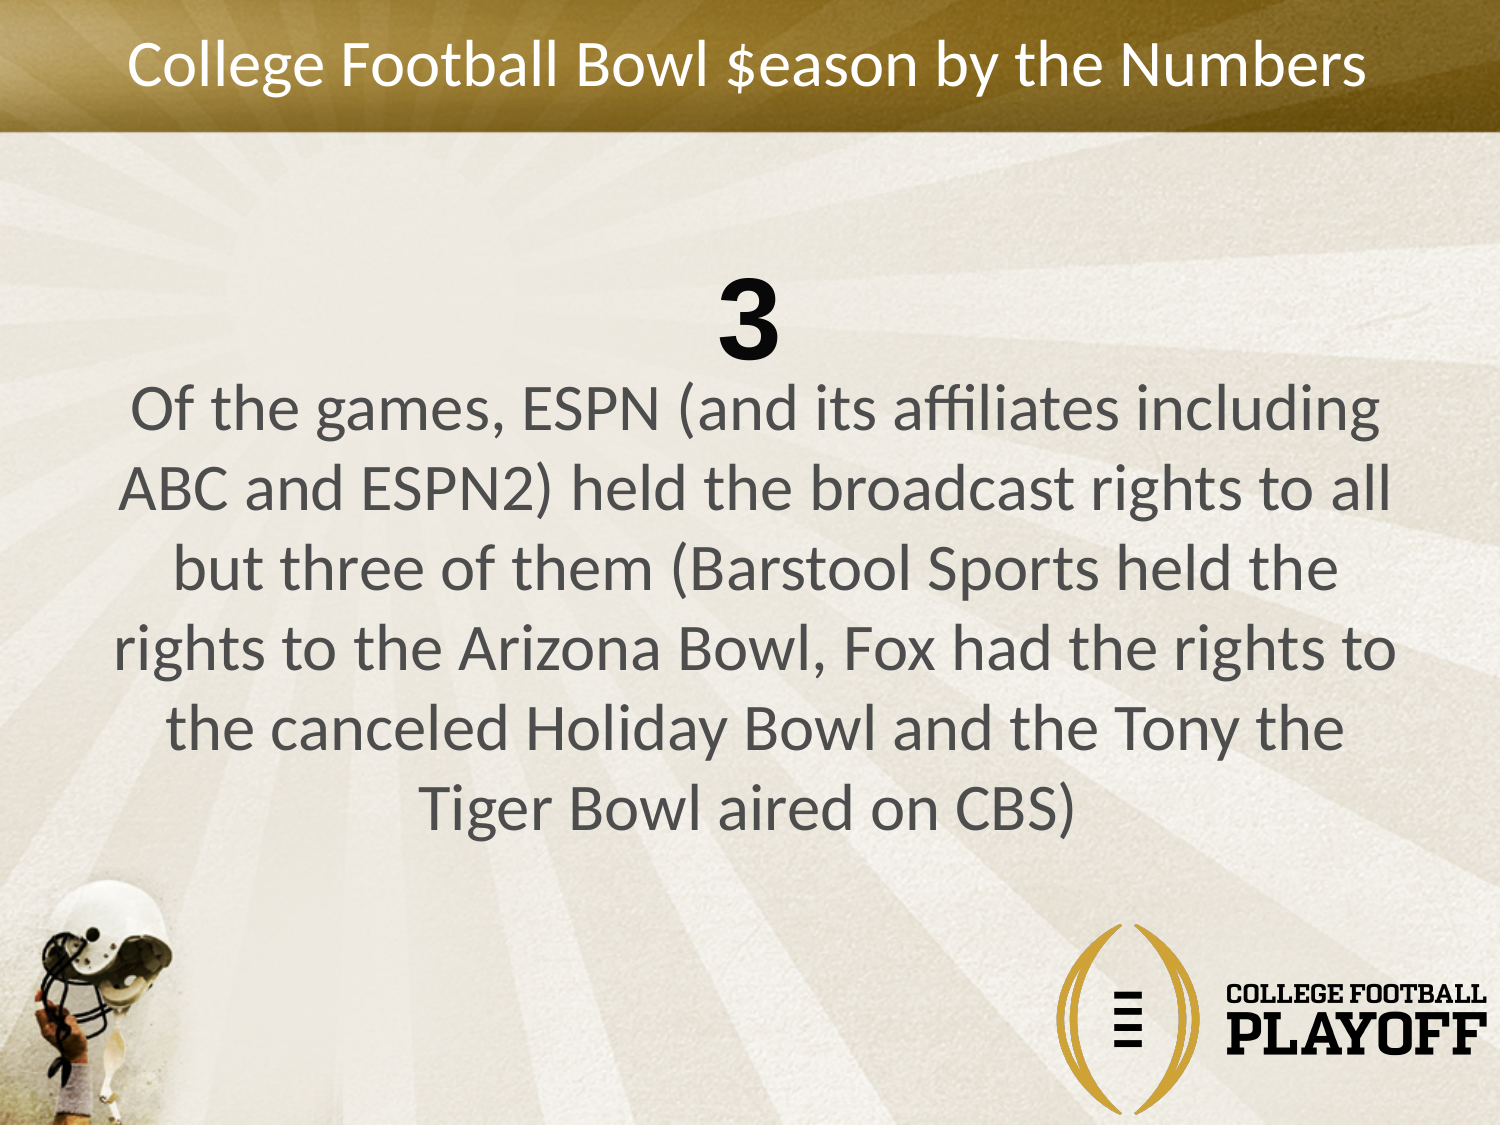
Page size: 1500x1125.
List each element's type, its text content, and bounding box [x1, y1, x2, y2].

picture [0, 0, 1500, 1125]
text_box 3 [230, 108, 1270, 390]
text_box Of the games, ESPN (and its affiliates including ABC and ESPN2) held the broadcast rights to all but three of them (Barstool Sports held the rights to the Arizona Bowl, Fox had the rights to the canceled Holiday Bowl and the Tony the Tiger Bowl aired on CBS) [76, 356, 1436, 852]
text_box College Football Bowl $eason by the Numbers [112, 12, 1400, 108]
